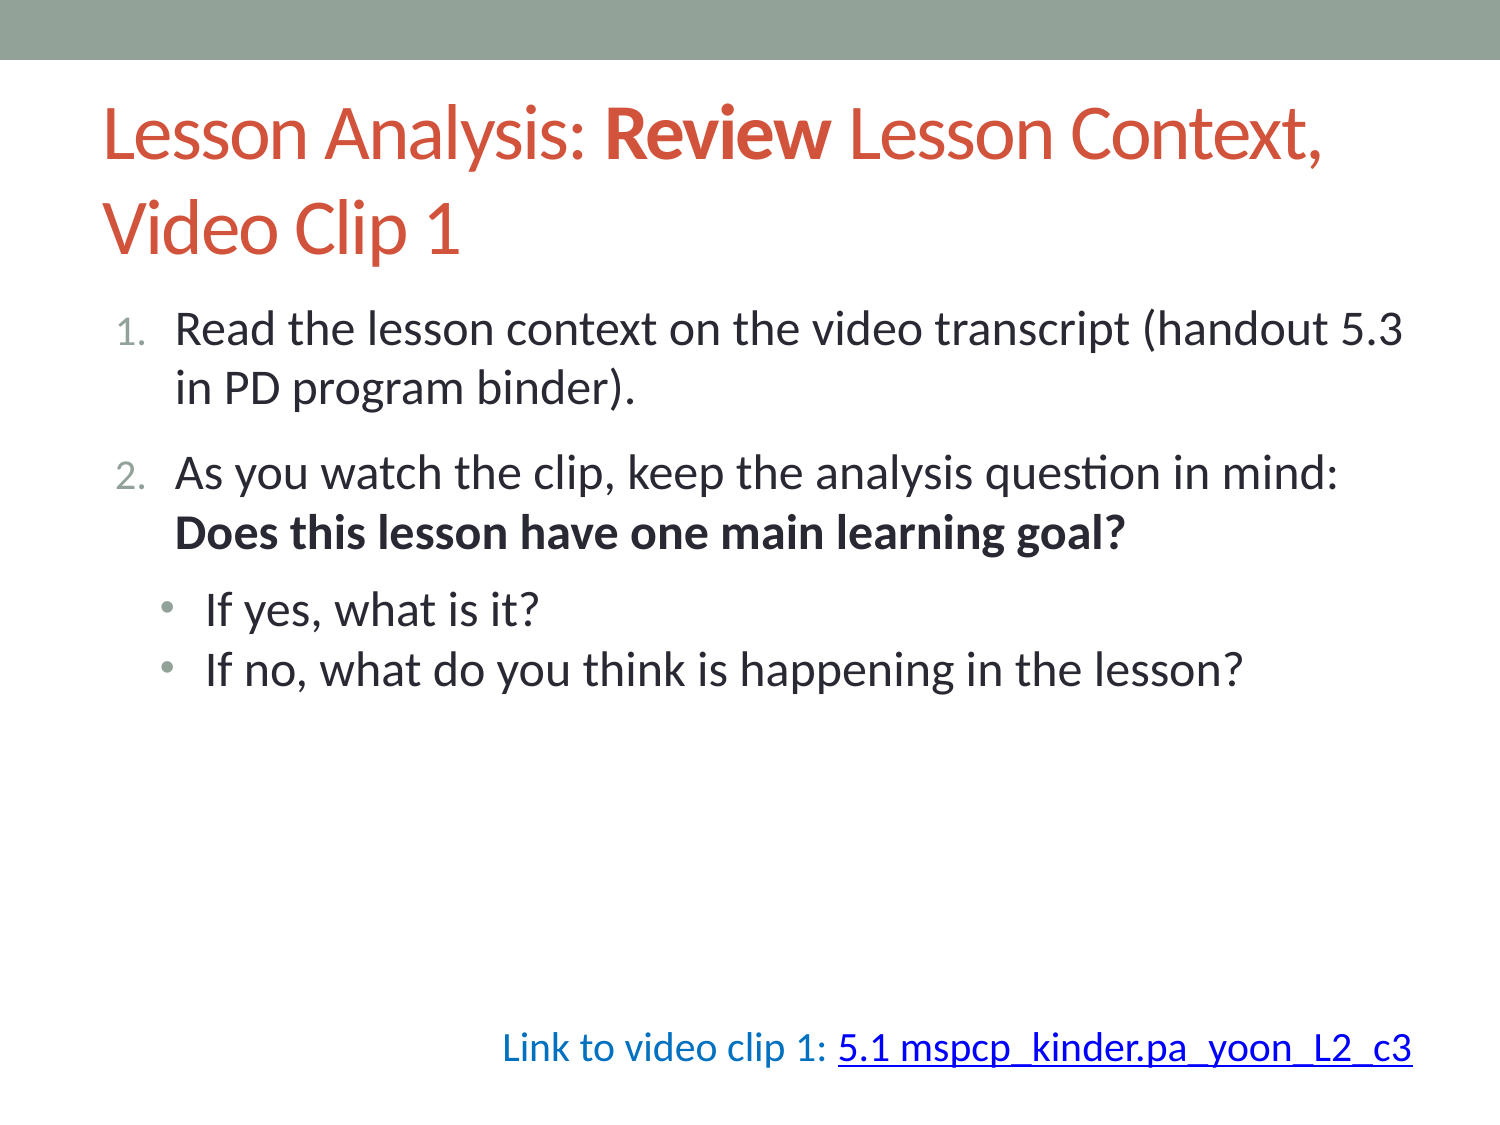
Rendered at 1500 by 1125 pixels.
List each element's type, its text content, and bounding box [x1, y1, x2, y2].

text_box Link to video clip 1: 5.1 mspcp_kinder.pa_yoon_L2_c3 [487, 1012, 1432, 1078]
title Lesson Analysis: Review Lesson Context, Video Clip 1 [87, 99, 1430, 250]
list Read the lesson context on the video transcript (handout 5.3 in PD program binder). As you watch the clip, keep the analysis question in mind: Does this lesson have one main learning goal? If yes, what is it? If no, what do you think is happening in the lesson? [99, 287, 1425, 1086]
